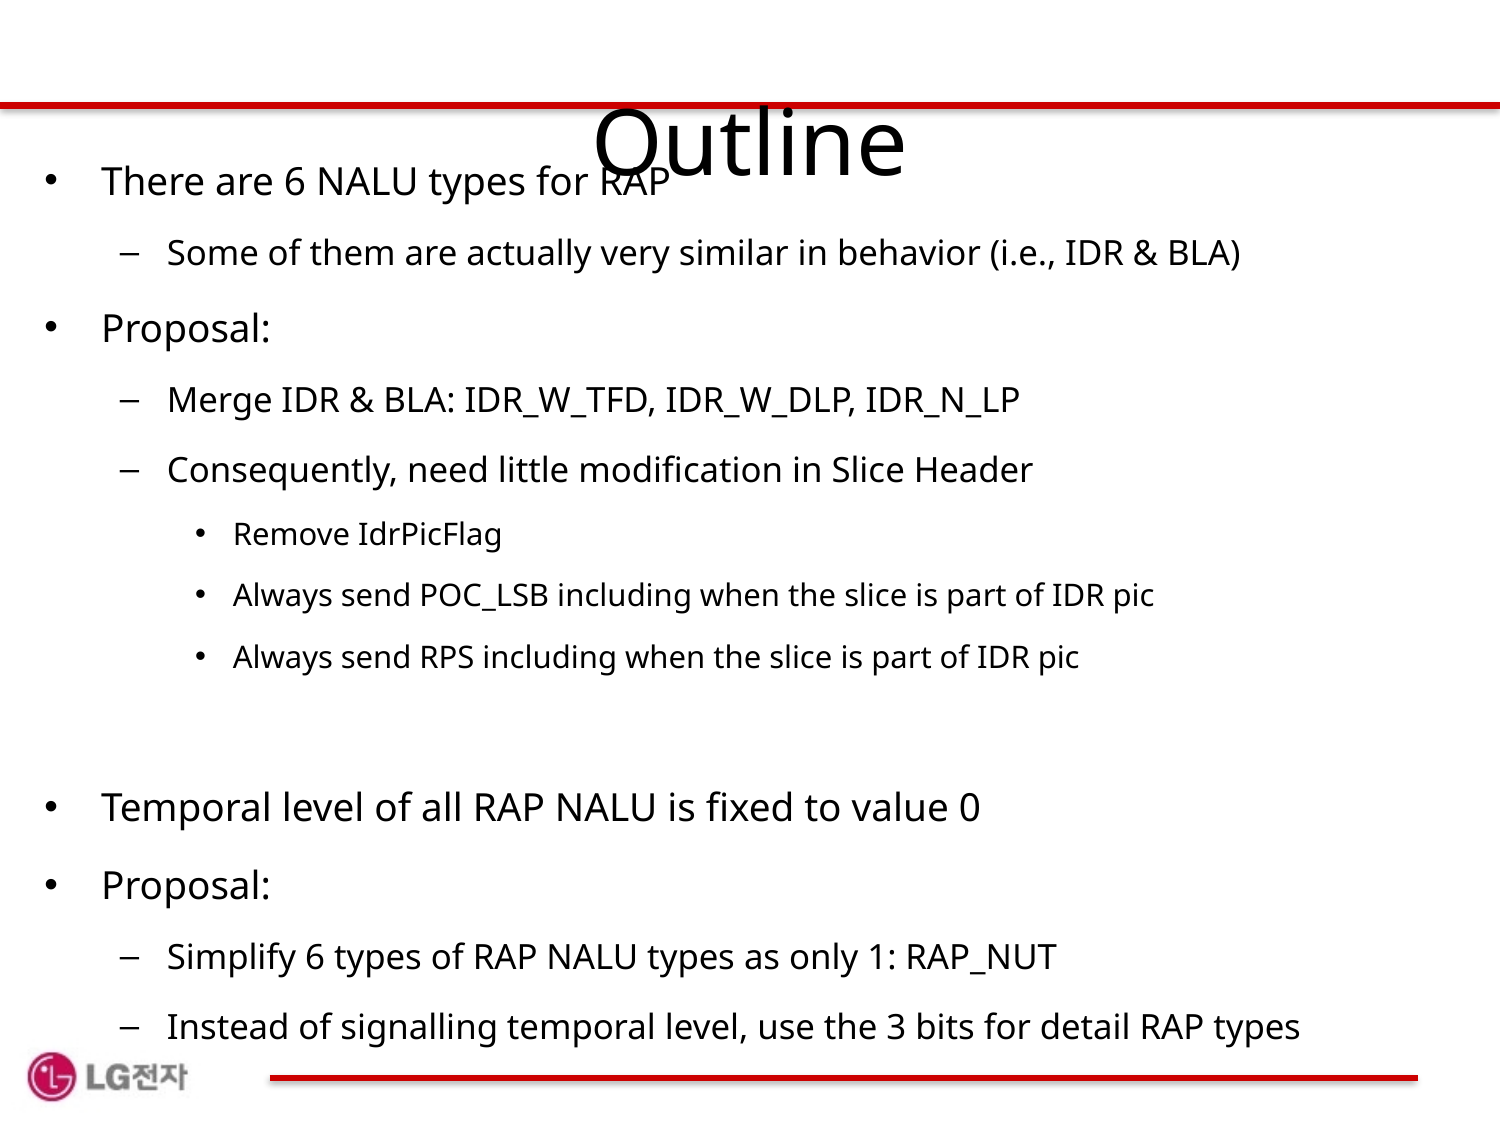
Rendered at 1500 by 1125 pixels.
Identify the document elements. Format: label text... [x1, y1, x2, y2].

picture [0, 1037, 249, 1125]
list There are 6 NALU types for RAP Some of them are actually very similar in behavior (i.e., IDR & BLA) Proposal: Merge IDR & BLA: IDR_W_TFD, IDR_W_DLP, IDR_N_LP Consequently, need little modification in Slice Header Remove IdrPicFlag Always send POC_LSB including when the slice is part of IDR pic Always send RPS including when the slice is part of IDR pic Temporal level of all RAP NALU is fixed to value 0 Proposal: Simplify 6 types of RAP NALU types as only 1: RAP_NUT Instead of signalling temporal level, use the 3 bits for detail RAP types [29, 125, 1471, 1059]
title Outline [74, 44, 1426, 125]
